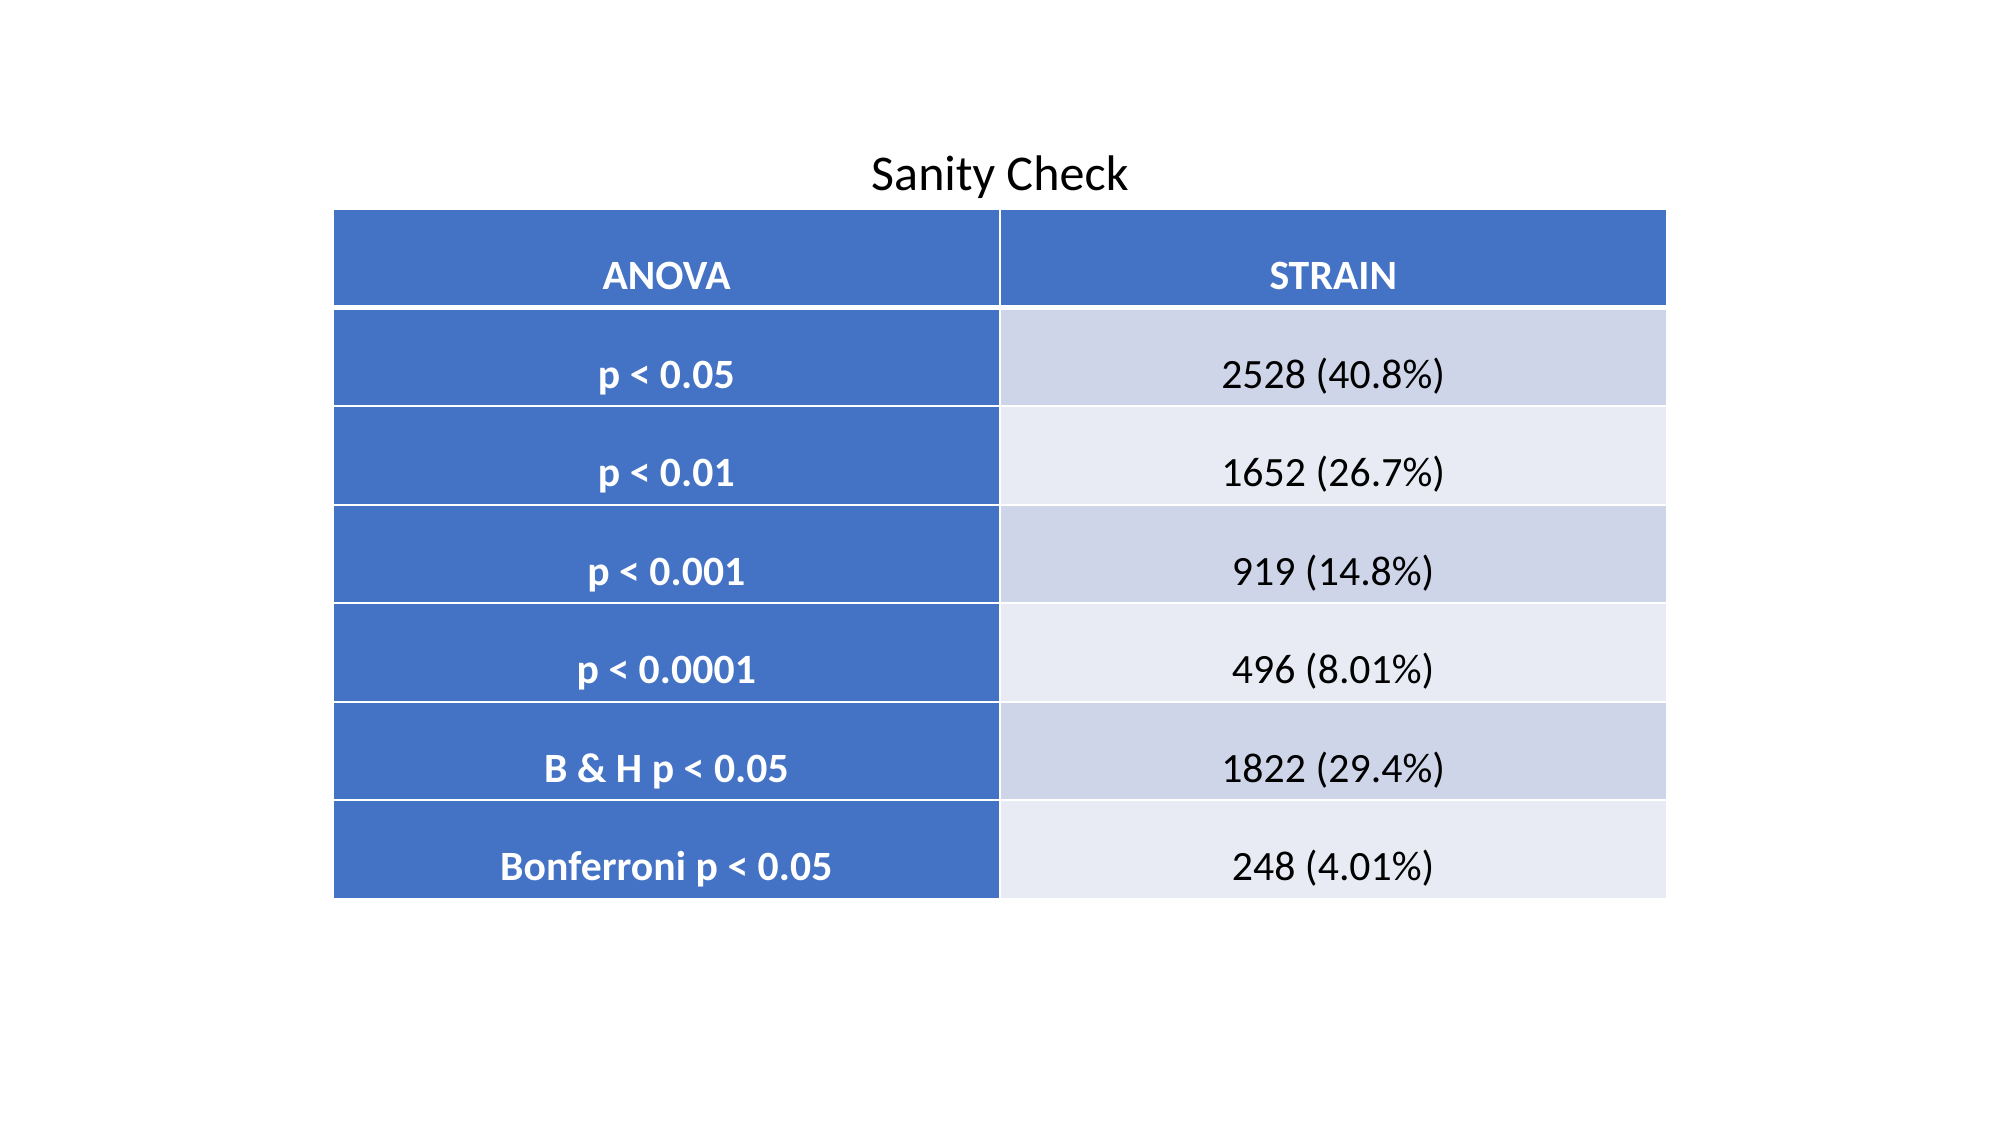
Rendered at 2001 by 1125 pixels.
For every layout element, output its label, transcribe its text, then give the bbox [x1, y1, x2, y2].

table_cell 1822 (29.4%) [1001, 703, 1666, 799]
table_cell Bonferroni p < 0.05 [334, 801, 999, 898]
table_cell 919 (14.8%) [1001, 506, 1666, 602]
table_cell p < 0.01 [334, 407, 999, 504]
table_cell 1652 (26.7%) [1001, 407, 1666, 504]
table_cell p < 0.001 [334, 506, 999, 602]
text_box Sanity Check [849, 133, 1151, 208]
table_cell B & H p < 0.05 [334, 703, 999, 799]
table_cell 496 (8.01%) [1001, 604, 1666, 701]
table_cell p < 0.05 [334, 310, 999, 405]
table_header ANOVA [334, 210, 999, 305]
table_cell 2528 (40.8%) [1001, 310, 1666, 405]
table_cell p < 0.0001 [334, 604, 999, 701]
table_cell 248 (4.01%) [1001, 801, 1666, 898]
table_header STRAIN [1001, 210, 1666, 305]
